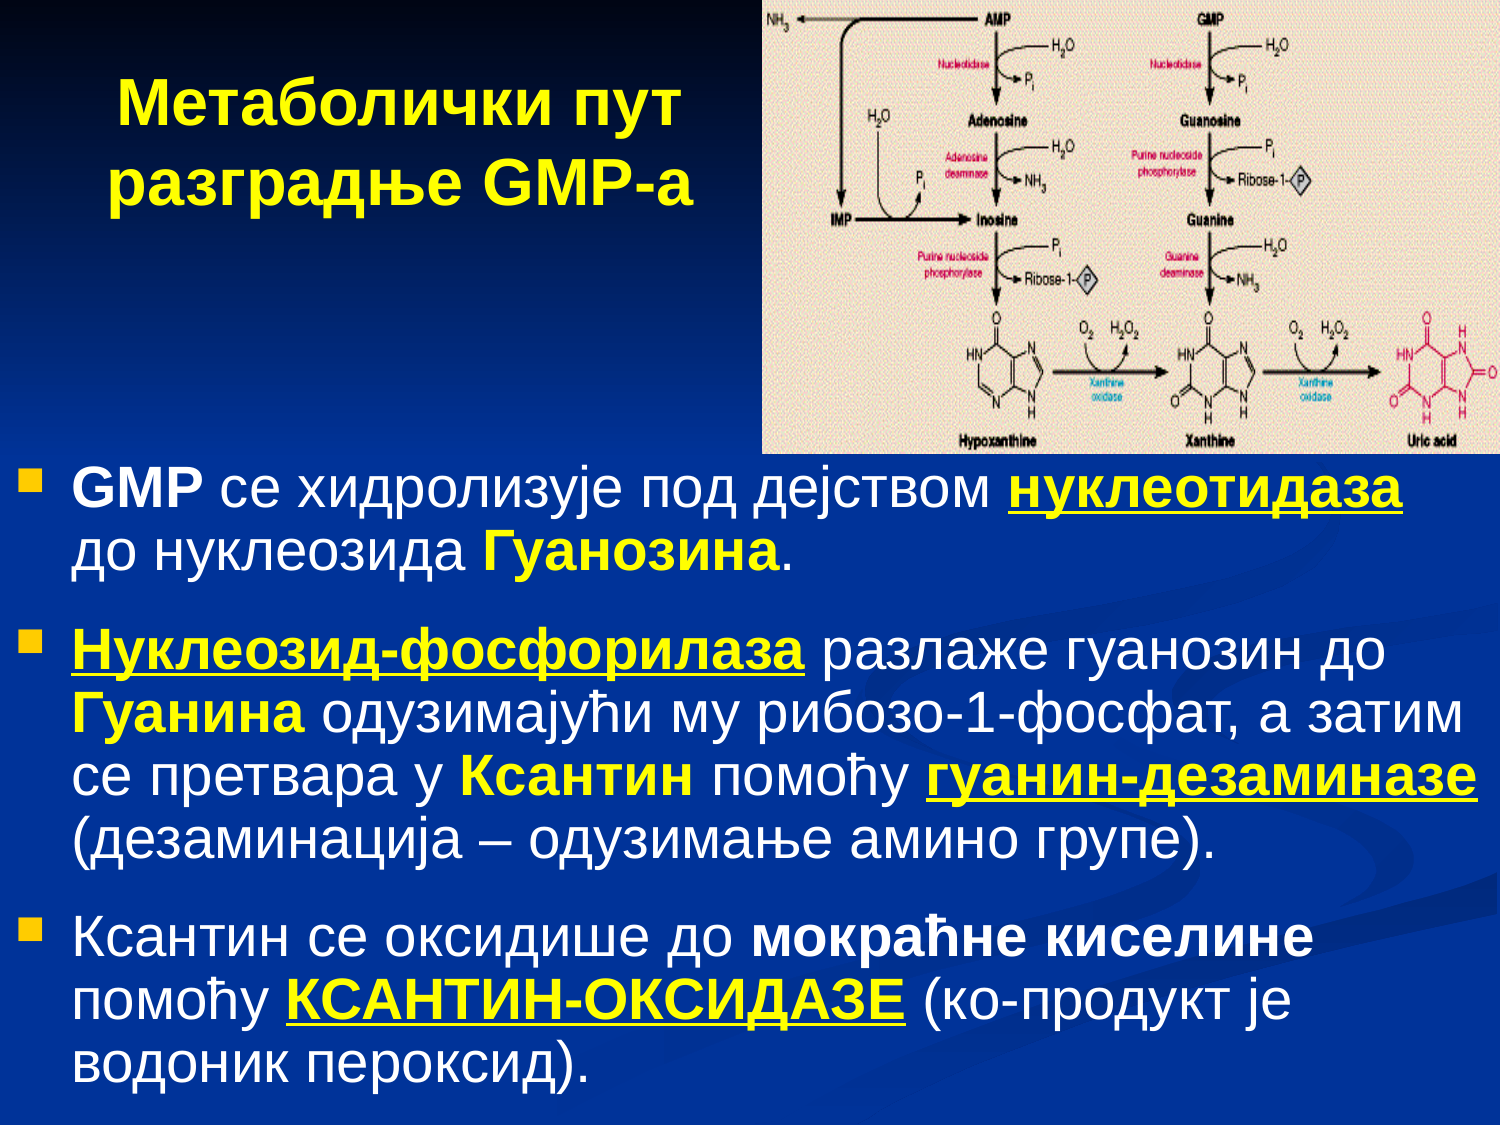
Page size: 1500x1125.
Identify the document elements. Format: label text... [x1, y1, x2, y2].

title Метаболички пут разградње GMP-а [0, 44, 757, 233]
list GMP се хидролизује под дејством нуклеотидаза до нуклеозида Гуанозина. Нуклеозид-фосфорилаза разлаже гуанозин до Гуанина одузимајући му рибозо-1-фосфат, а затим се претвара у Ксантин помоћу гуанин-дезаминазе (дезаминација – одузимање амино групе). Ксантин се оксидише до мокраћне киселине помоћу КСАНТИН-ОКСИДАЗЕ (ко-продукт је водоник пероксид). [0, 449, 1500, 1125]
picture [762, 0, 1500, 454]
